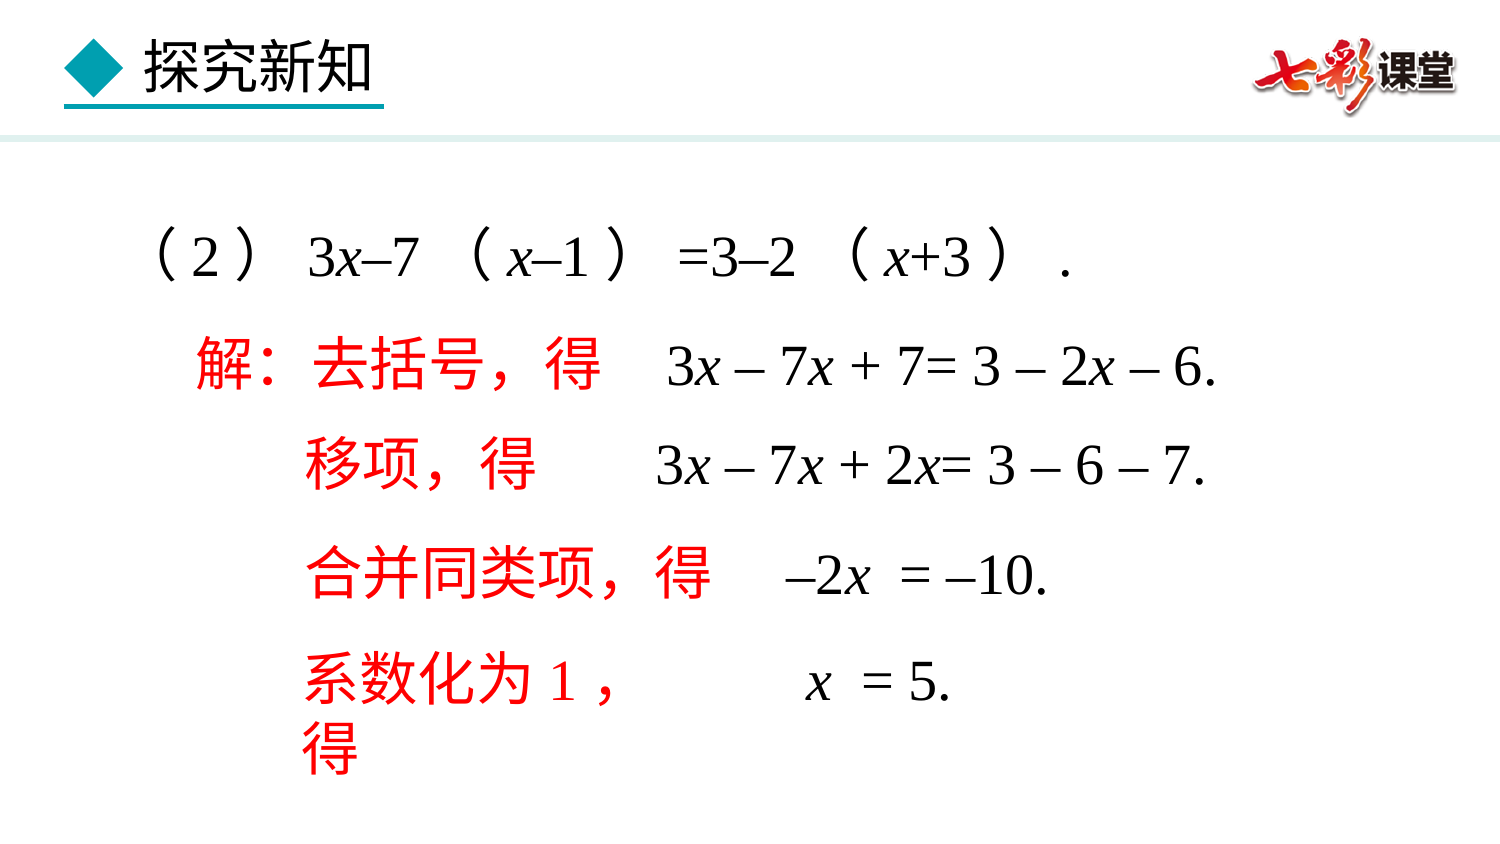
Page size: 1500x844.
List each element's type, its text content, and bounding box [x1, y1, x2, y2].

text_box 3x – 7x + 7= 3 – 2x – 6. [651, 320, 1248, 405]
text_box –2x = –10. [757, 528, 1065, 614]
text_box 合并同类项，得 [290, 528, 757, 614]
text_box 移项，得 [290, 419, 579, 504]
text_box 3x – 7x + 2x= 3 – 6 – 7. [641, 419, 1237, 504]
text_box 系数化为1，得 [286, 634, 716, 790]
text_box x = 5. [777, 634, 968, 720]
picture [1249, 32, 1461, 118]
text_box （2）3x–7（x–1）=3–2（x+3）. [104, 210, 1088, 296]
text_box 解：去括号，得 [180, 320, 651, 405]
